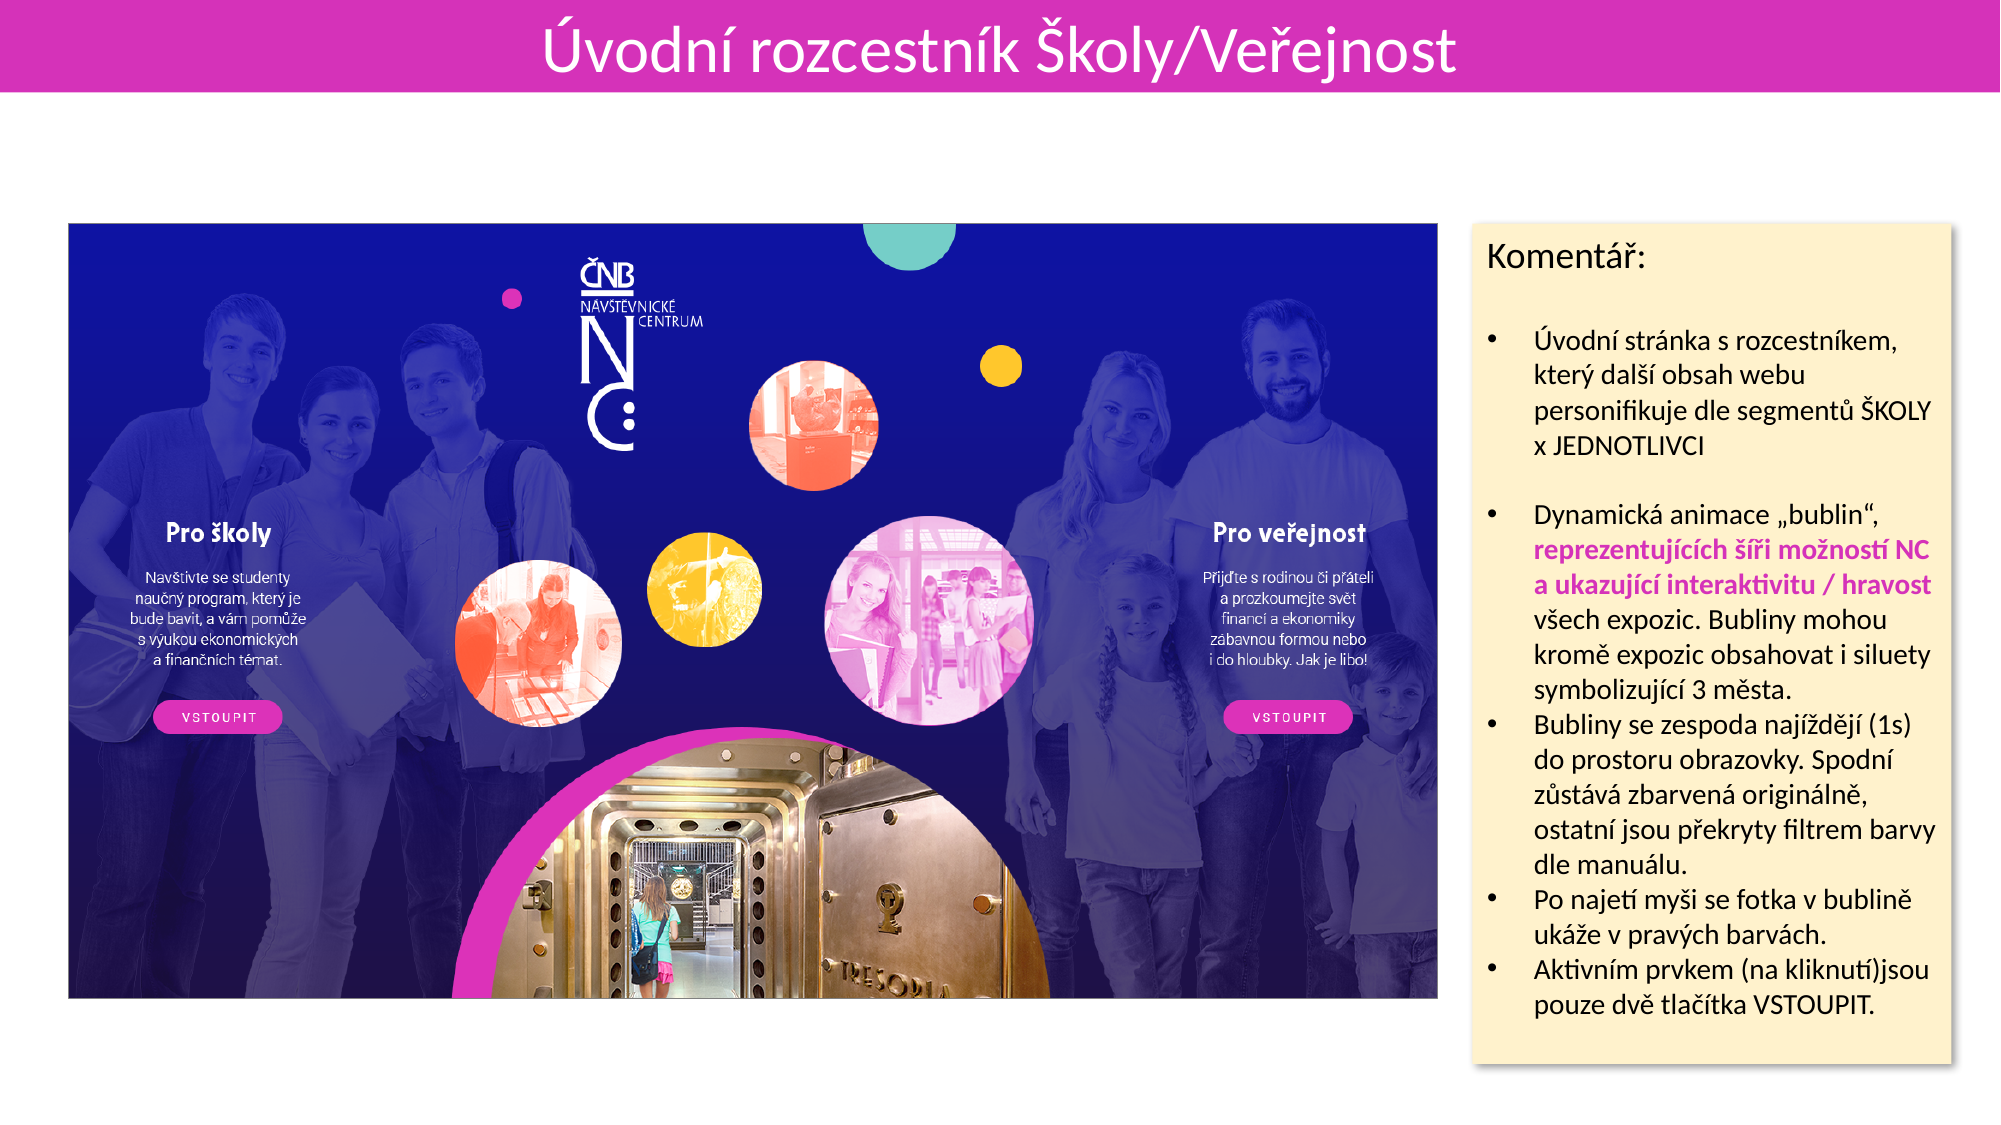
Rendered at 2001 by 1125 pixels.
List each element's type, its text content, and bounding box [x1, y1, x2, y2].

text_box Komentář: Úvodní stránka s rozcestníkem, který další obsah webu personifikuje dle segmentů ŠKOLY x JEDNOTLIVCI Dynamická animace „bublin“, reprezentujících šíři možností NC a ukazující interaktivitu / hravost všech expozic. Bubliny mohou kromě expozic obsahovat i siluety symbolizující 3 města. Bubliny se zespoda najíždějí (1s) do prostoru obrazovky. Spodní zůstává zbarvená originálně, ostatní jsou překryty filtrem barvy dle manuálu. Po najetí myši se fotka v bublině ukáže v pravých barvách. Aktivním prvkem (na kliknutí)jsou pouze dvě tlačítka VSTOUPIT. [1471, 222, 1953, 1065]
text_box Úvodní rozcestník Školy/Veřejnost [0, 0, 2000, 94]
picture [68, 223, 1438, 998]
